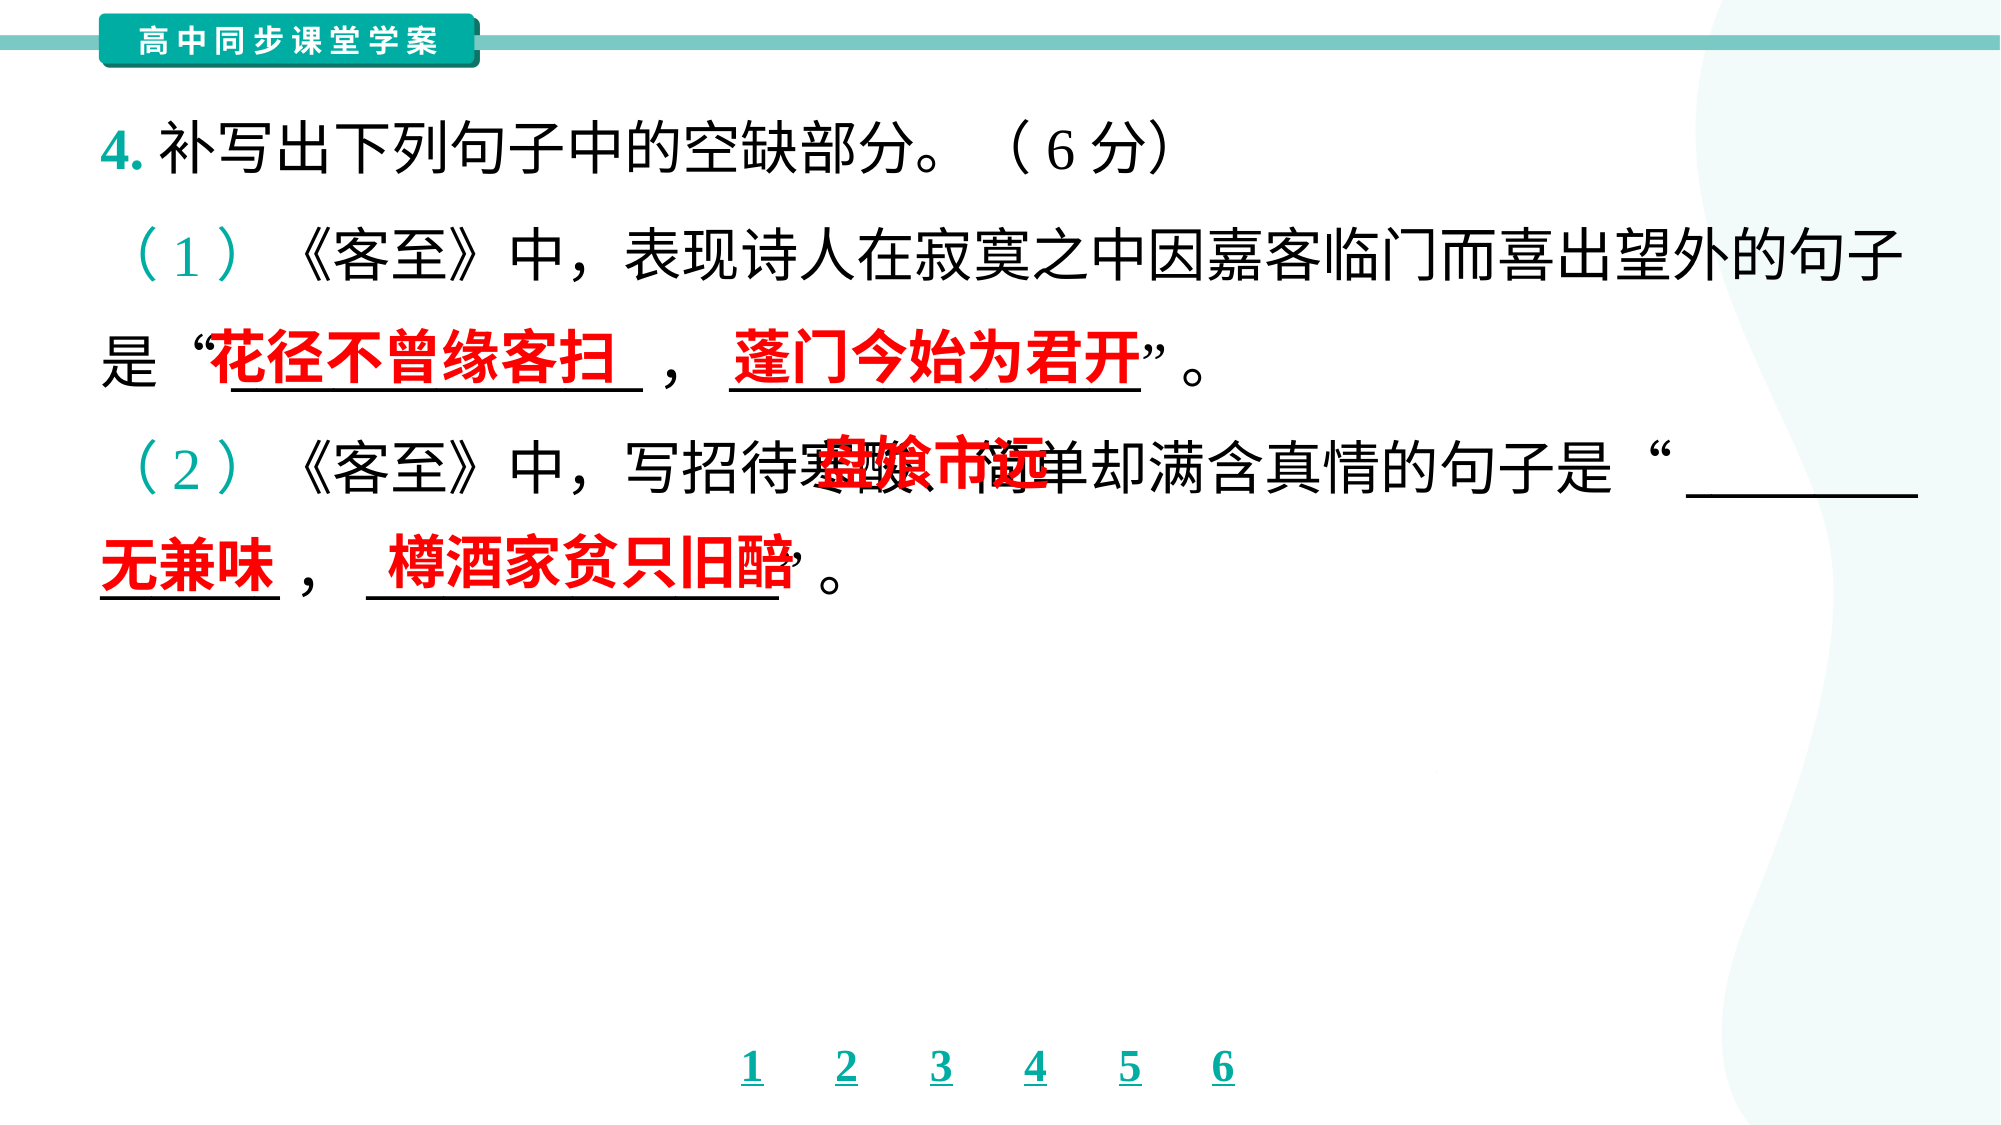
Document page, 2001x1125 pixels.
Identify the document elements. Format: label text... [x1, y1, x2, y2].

text_box 花径不曾缘客扫 [186, 283, 639, 378]
text_box 盘飧市远 无兼味 [100, 389, 1899, 587]
text_box 蓬门今始为君开 [711, 283, 1164, 378]
picture [0, 0, 2000, 1125]
text_box 樽酒家贫只旧醅 [364, 492, 818, 584]
text_box （1）《客至》中，表现诗人在寂寞之中因嘉客临门而喜出望外的句子 是“________________，________________”。 （2）《客至》中，写招待寒酸、简单却满含真情的句子是“_________ _______，________________”。 [100, 182, 1899, 389]
text_box （1）《客至》中，表现诗人在寂寞之中因嘉客临门而喜出望外的句子 是“________________，________________”。 （2）《客至》中，写招待寒酸、简单却满含真情的句子是“_________ _______，________________”。 [100, 587, 1899, 592]
text_box 4.补写出下列句子中的空缺部分。（6分） [100, 76, 1899, 170]
